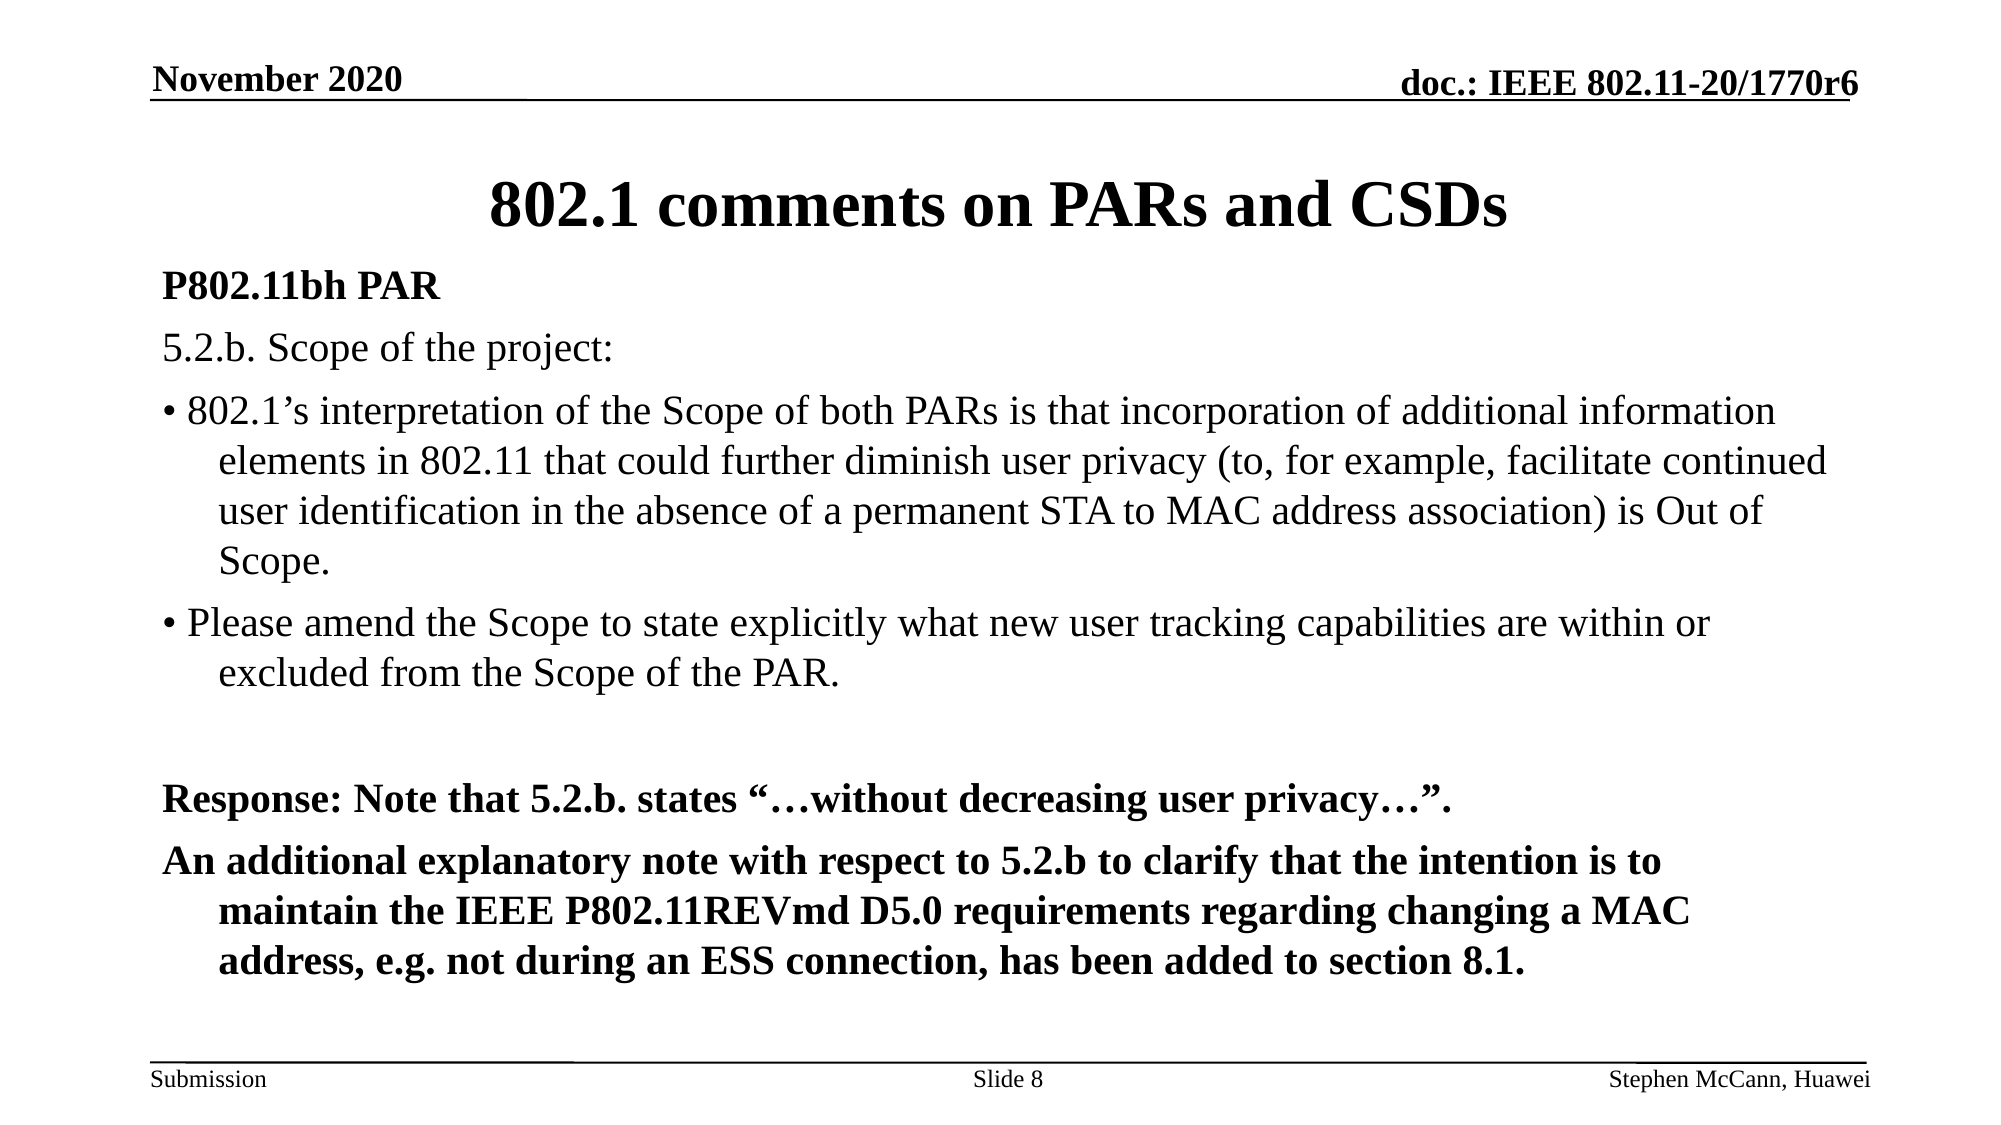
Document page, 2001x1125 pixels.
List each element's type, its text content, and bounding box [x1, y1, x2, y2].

slide_number Slide 8 [950, 1061, 1067, 1123]
title 802.1 comments on PARs and CSDs [149, 112, 1850, 288]
footer Stephen McCann, Huawei [1174, 1061, 1872, 1093]
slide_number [152, 54, 563, 100]
list P802.11bh PAR 5.2.b. Scope of the project: • 802.1’s interpretation of the Scope of both PARs is that incorporation of additional information elements in 802.11 that could further diminish user privacy (to, for example, facilitate continued user identification in the absence of a permanent STA to MAC address association) is Out of Scope. • Please amend the Scope to state explicitly what new user tracking capabilities are within or excluded from the Scope of the PAR. Response: Note that 5.2.b. states “…without decreasing user privacy…”. An additional explanatory note with respect to 5.2.b to clarify that the intention is to maintain the IEEE P802.11REVmd D5.0 requirements regarding changing a MAC address, e.g. not during an ESS connection, has been added to section 8.1. [146, 249, 1847, 1001]
